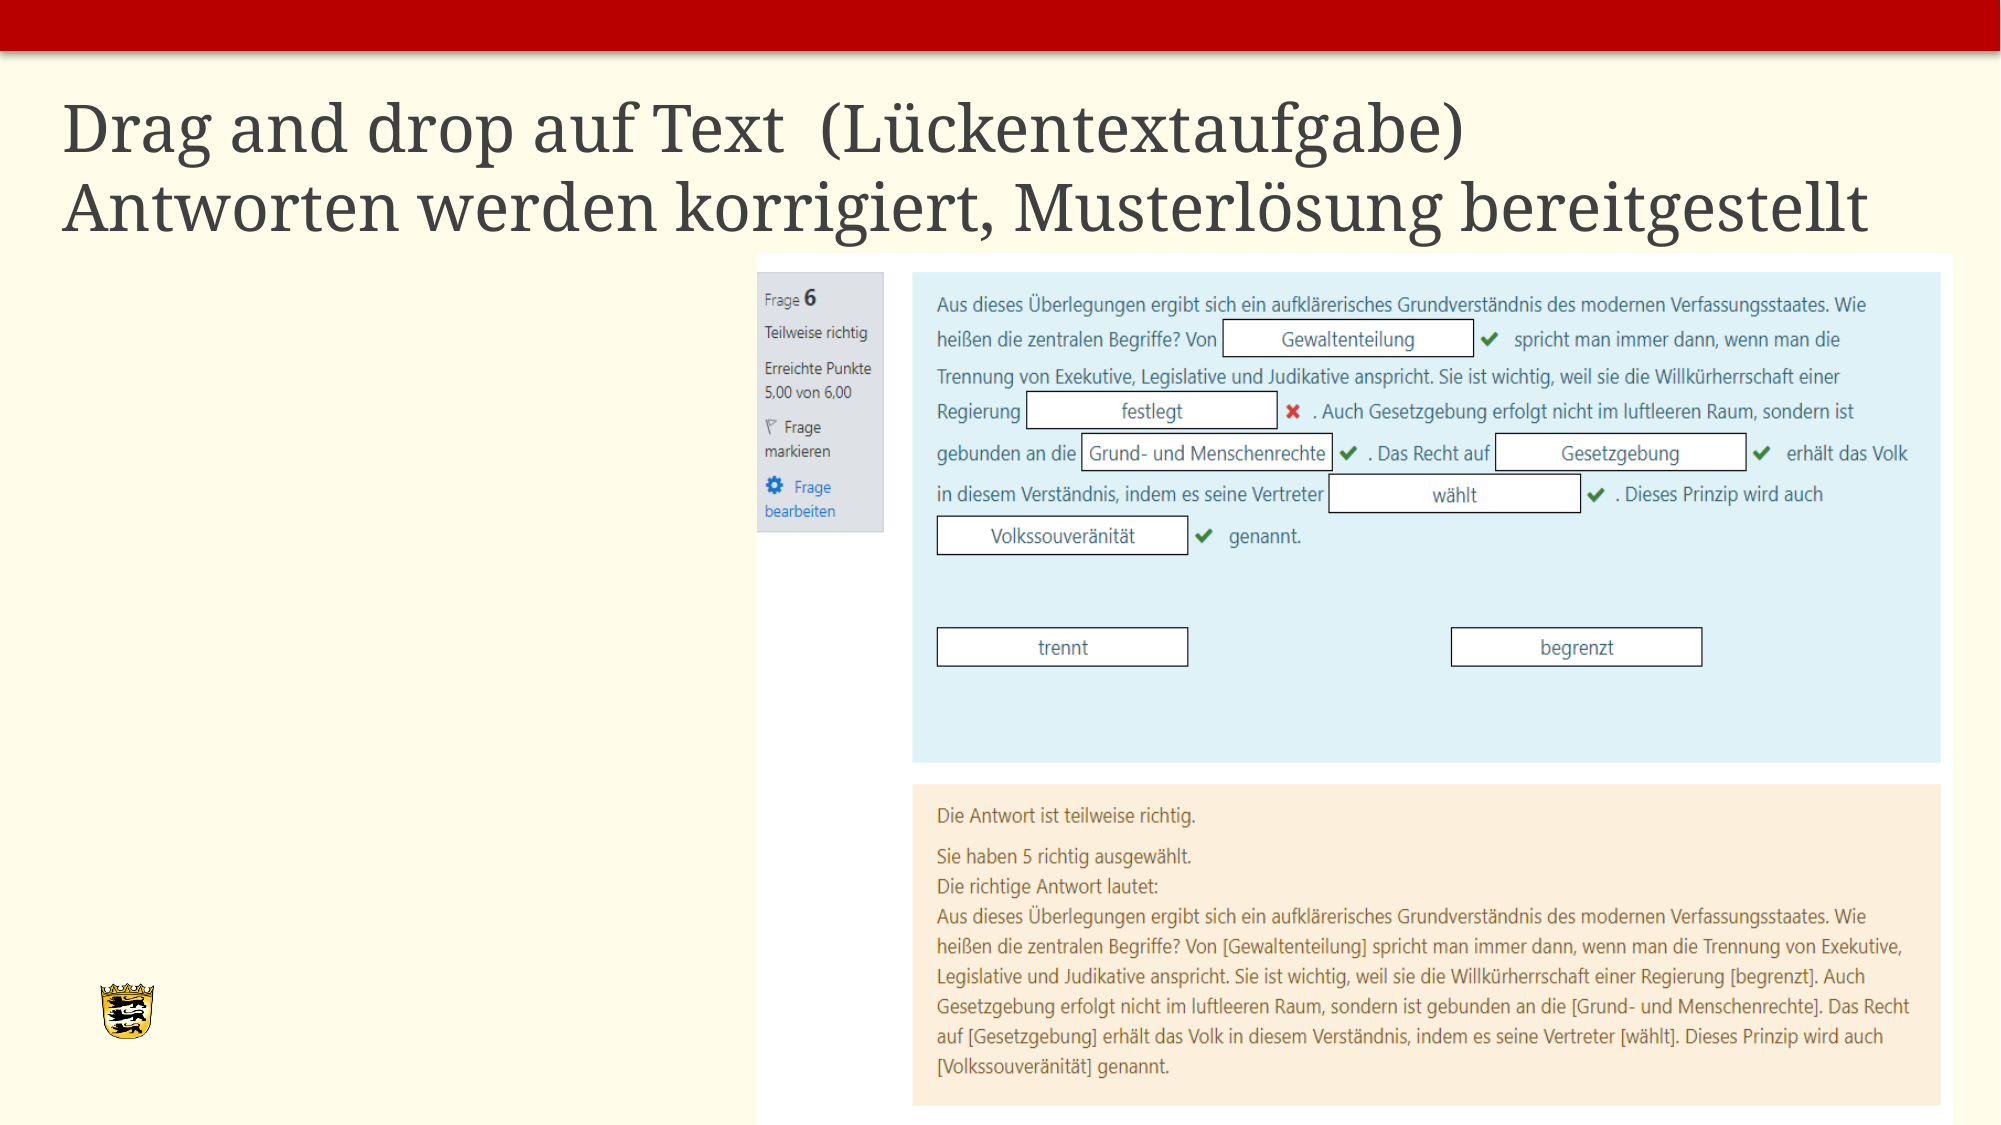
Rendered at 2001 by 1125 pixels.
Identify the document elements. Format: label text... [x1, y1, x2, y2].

picture [98, 981, 156, 1041]
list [756, 253, 1953, 1125]
title Drag and drop auf Text (Lückentextaufgabe) Antworten werden korrigiert, Musterlösung bereitgestellt [47, 78, 1953, 254]
